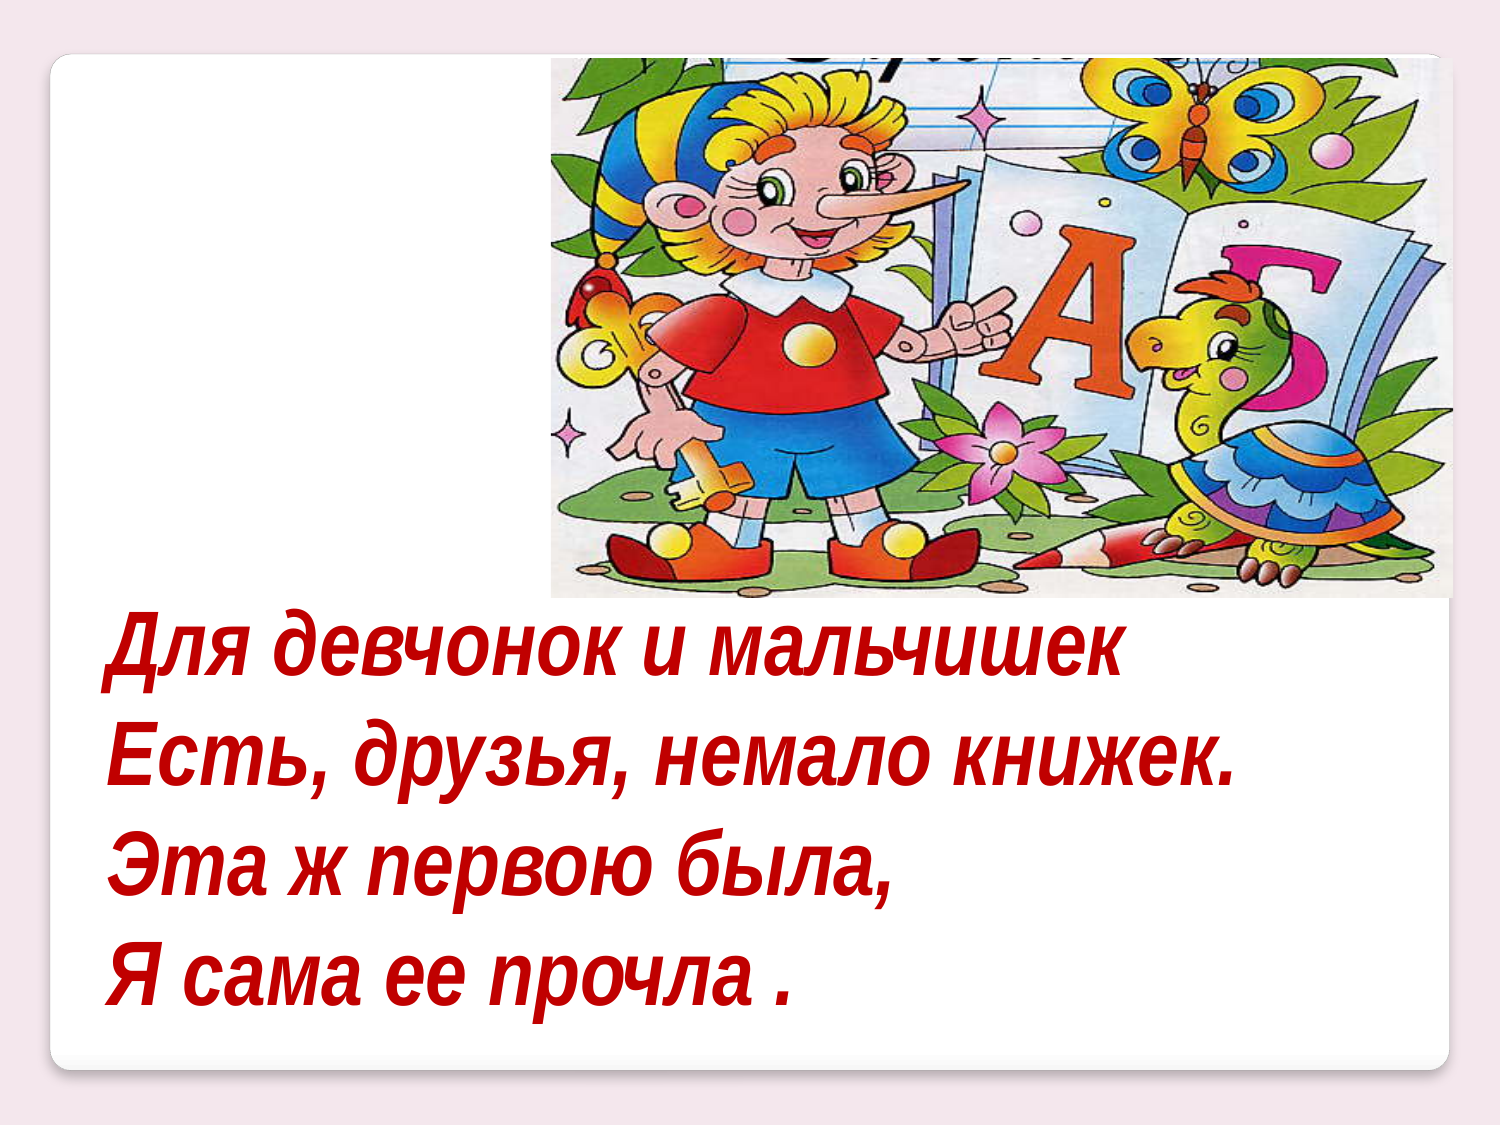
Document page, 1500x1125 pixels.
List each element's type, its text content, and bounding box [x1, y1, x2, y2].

picture [550, 58, 1454, 598]
text_box Для девчонок и мальчишек Есть, друзья, немало книжек. Эта ж первою была, Я сама ее прочла . [46, 576, 1278, 1032]
